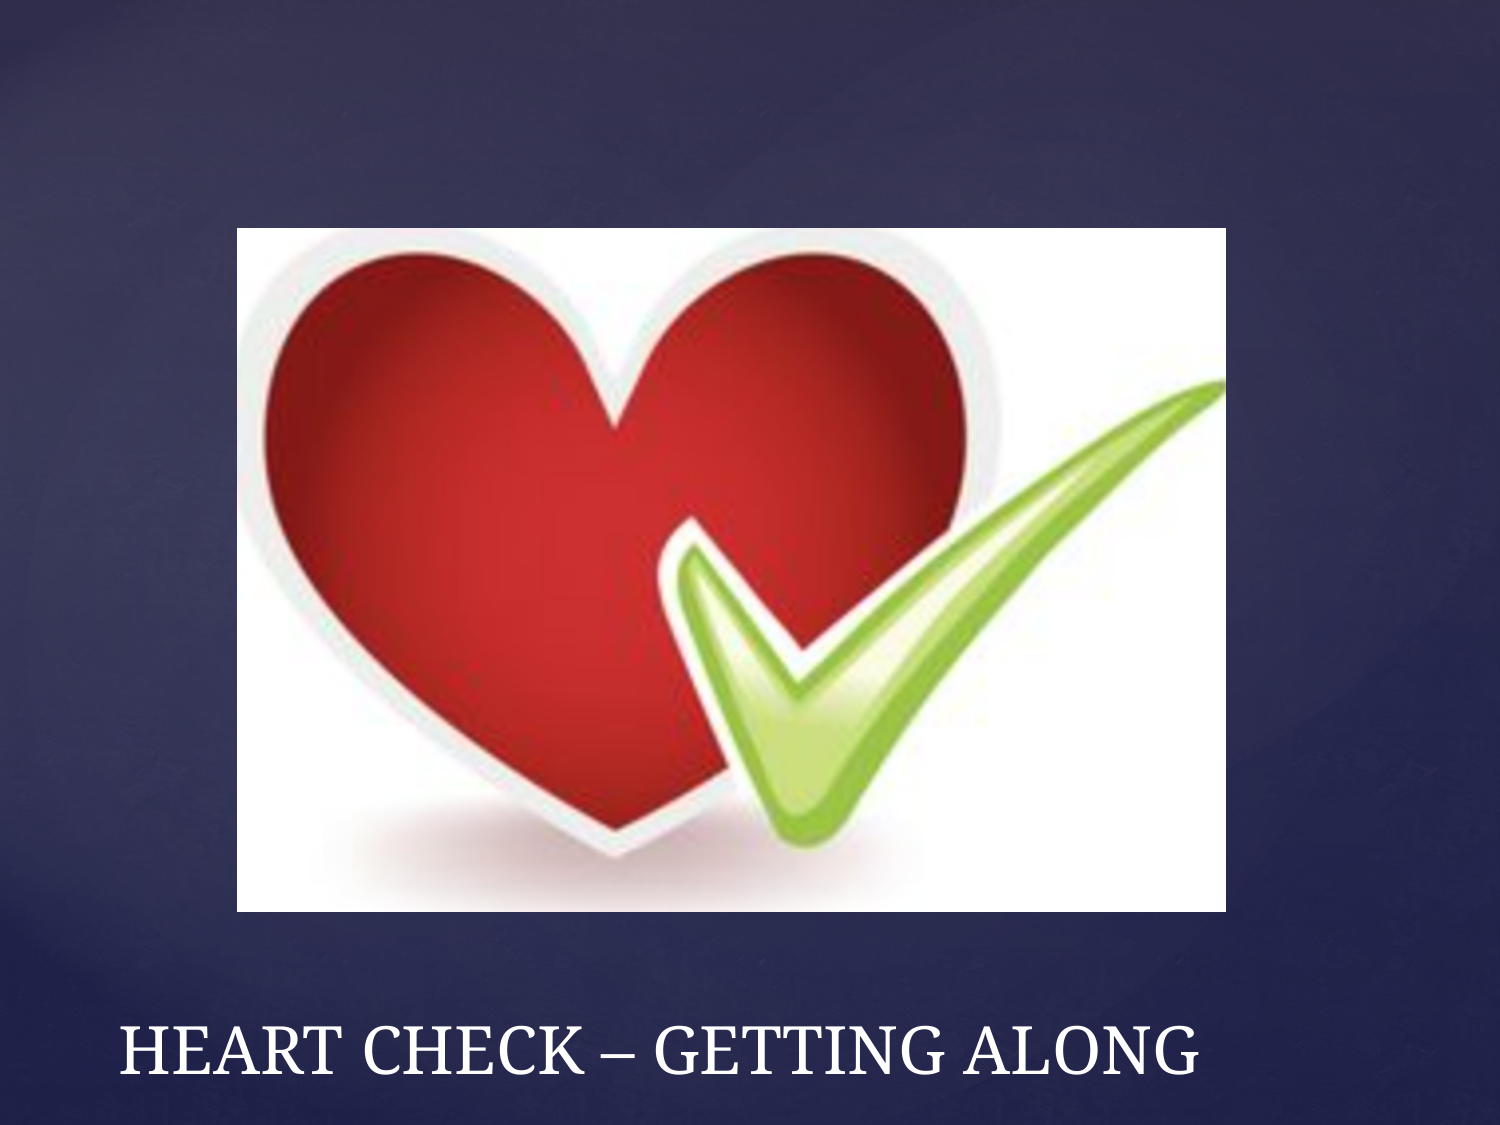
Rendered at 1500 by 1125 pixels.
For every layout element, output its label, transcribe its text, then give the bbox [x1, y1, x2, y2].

picture [237, 227, 1227, 913]
text_box HEART CHECK – GETTING ALONG [104, 1000, 1461, 1096]
